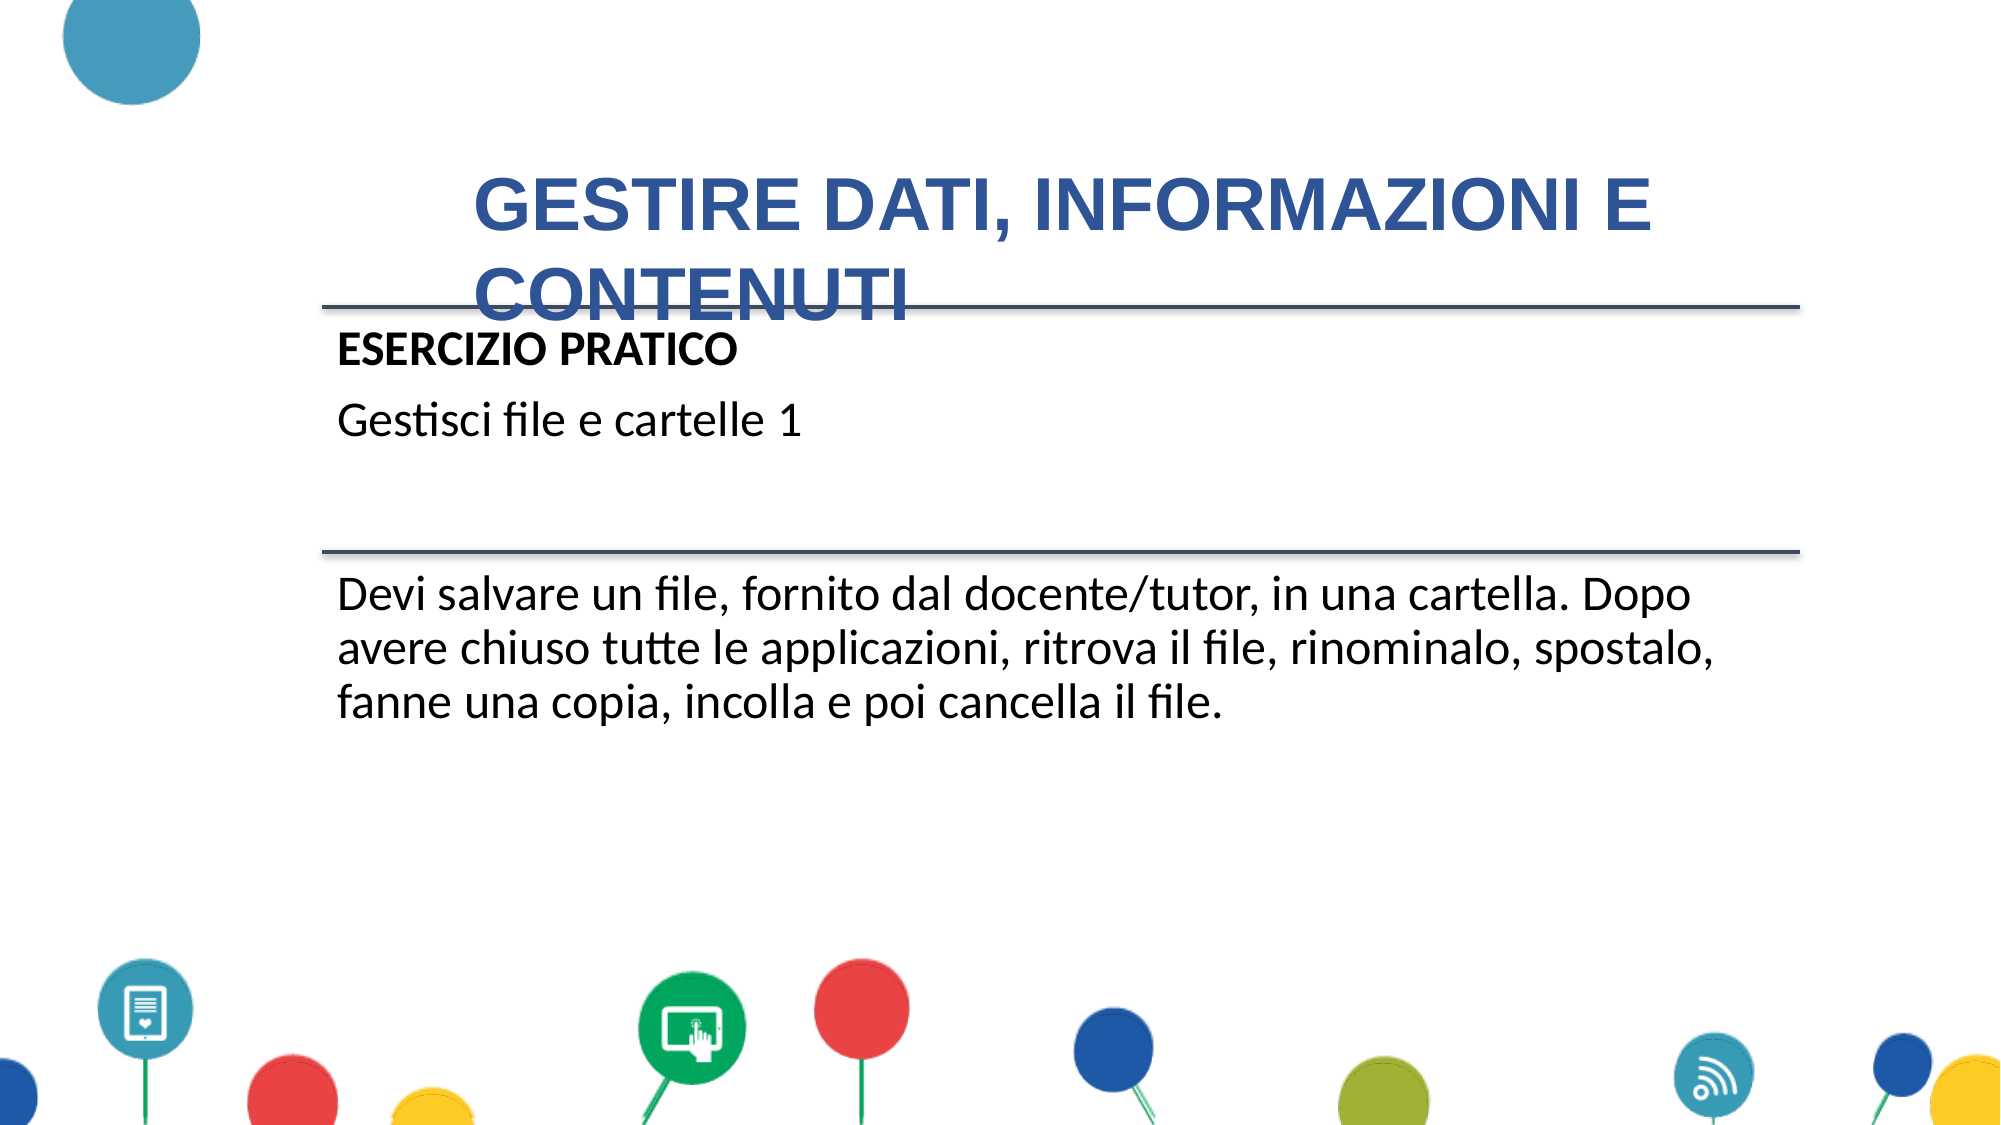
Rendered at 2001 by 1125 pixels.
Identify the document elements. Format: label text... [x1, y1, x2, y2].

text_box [321, 306, 1801, 925]
text_box Gestire dati, informazioni e contenuti [458, 147, 1780, 305]
picture [0, 0, 2001, 1125]
